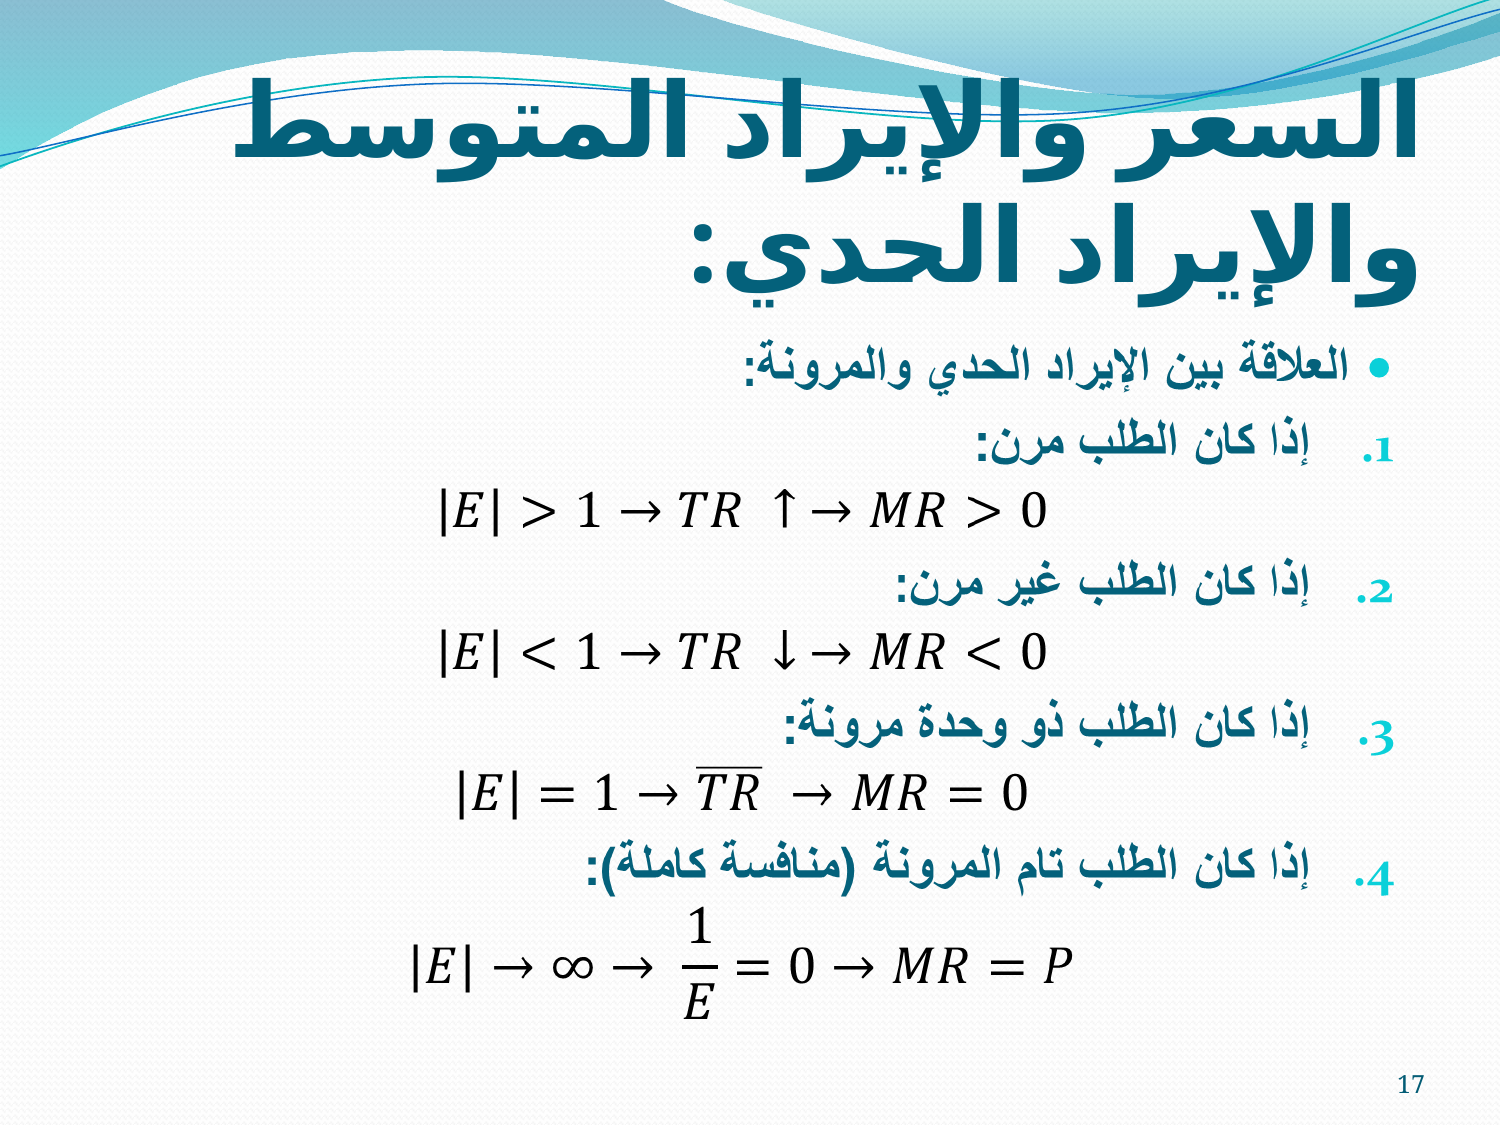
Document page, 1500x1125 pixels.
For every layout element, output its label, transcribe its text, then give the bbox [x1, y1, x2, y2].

title السعر والإيراد المتوسط والإيراد الحدي: [75, 115, 1425, 303]
slide_number 17 [1299, 1042, 1425, 1103]
list [75, 317, 1425, 1038]
